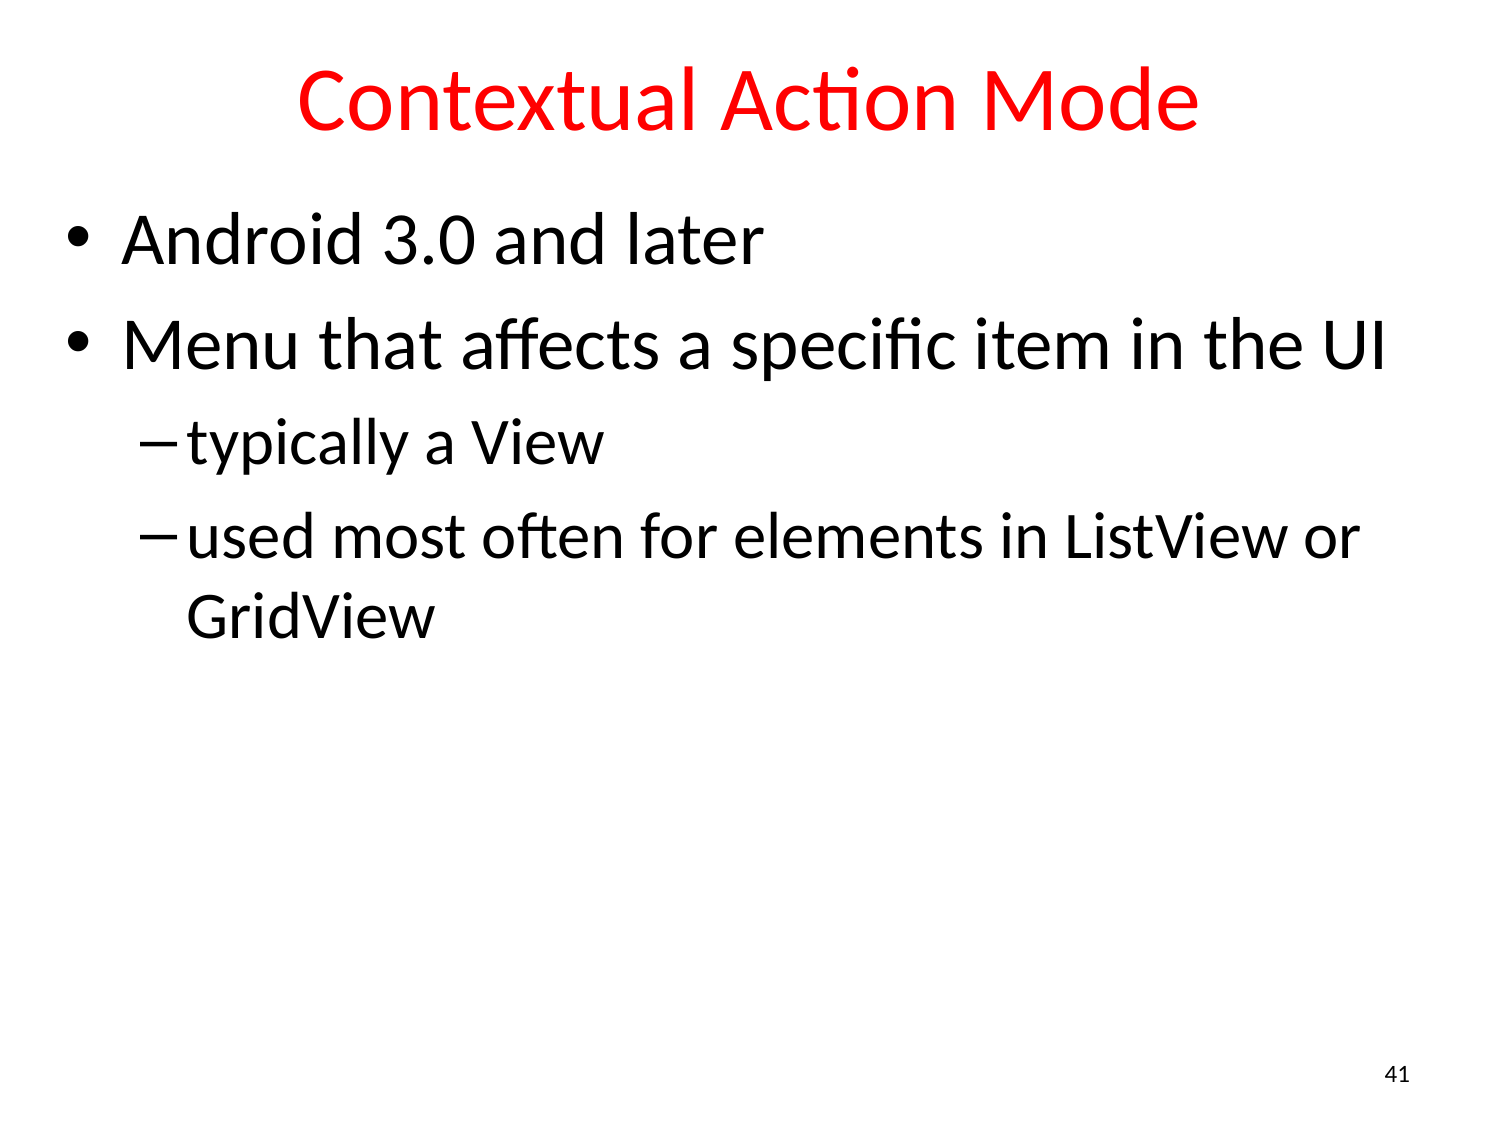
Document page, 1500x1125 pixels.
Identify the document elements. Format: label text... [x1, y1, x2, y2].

list Android 3.0 and later Menu that affects a specific item in the UI typically a View used most often for elements in ListView or GridView [50, 182, 1450, 1038]
title Contextual Action Mode [75, 0, 1425, 182]
slide_number 41 [1074, 1042, 1425, 1103]
